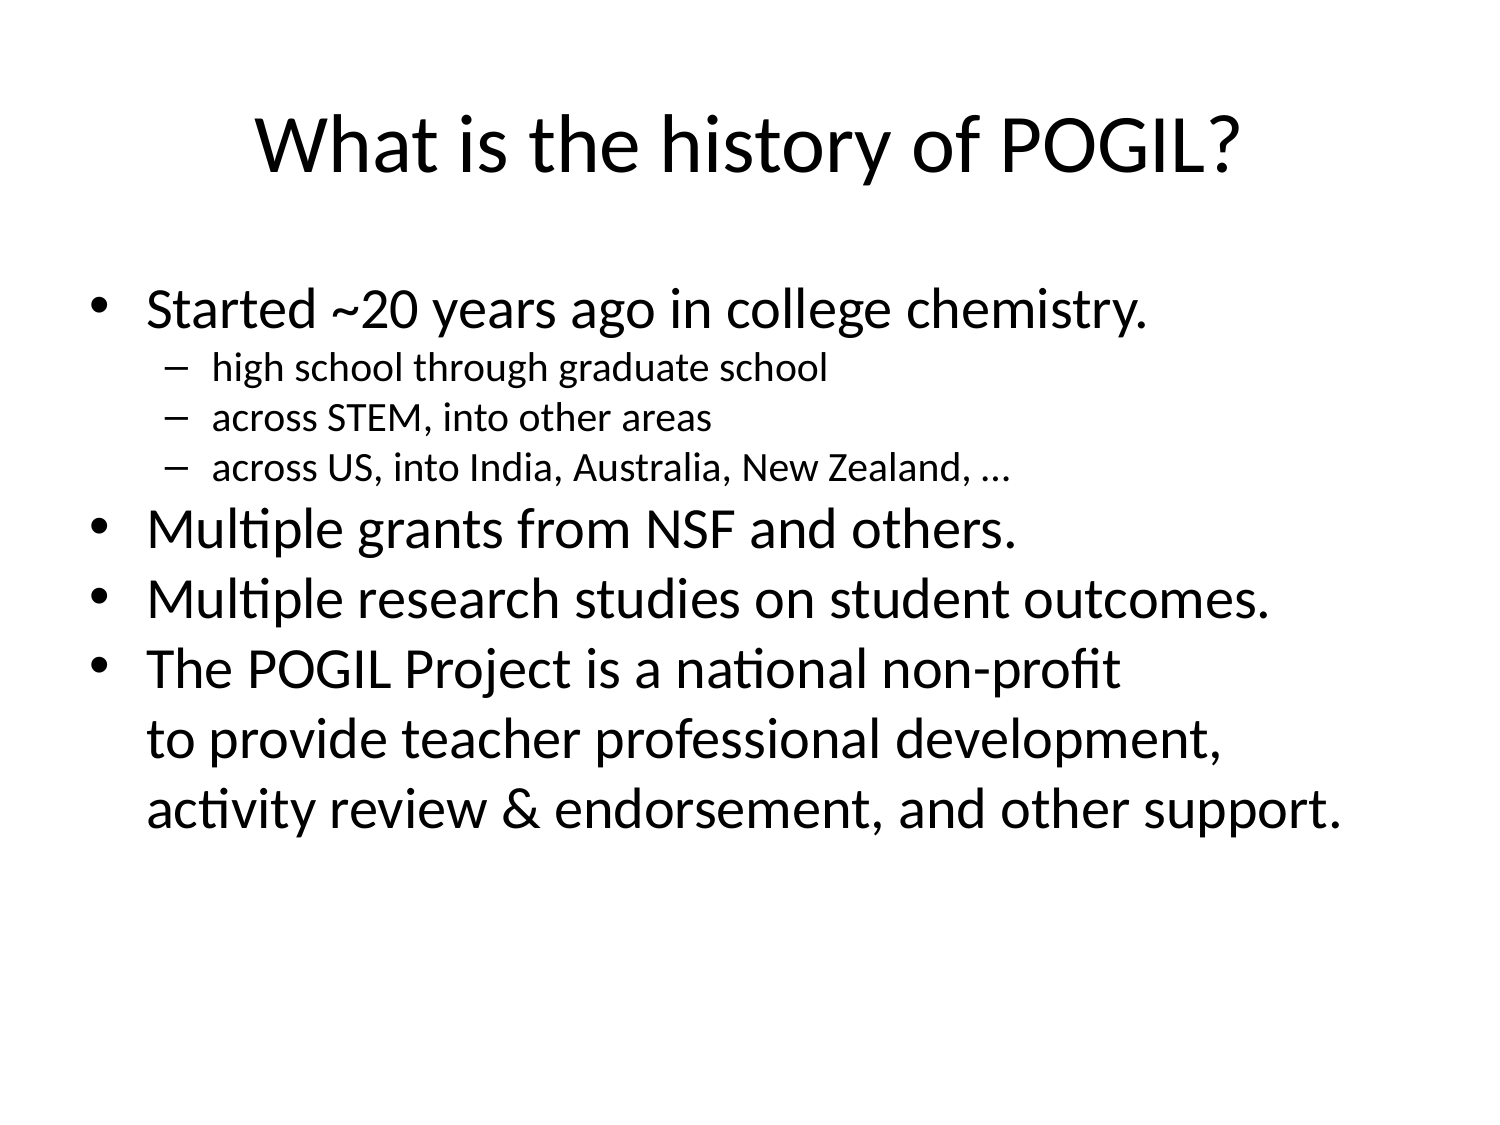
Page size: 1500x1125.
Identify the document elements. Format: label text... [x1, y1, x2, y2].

text_box What is the history of POGIL? [75, 45, 1425, 233]
text_box Started ~20 years ago in college chemistry. high school through graduate school across STEM, into other areas across US, into India, Australia, New Zealand, … Multiple grants from NSF and others. Multiple research studies on student outcomes. The POGIL Project is a national non-profit to provide teacher professional development, activity review & endorsement, and other support. [75, 262, 1425, 1005]
